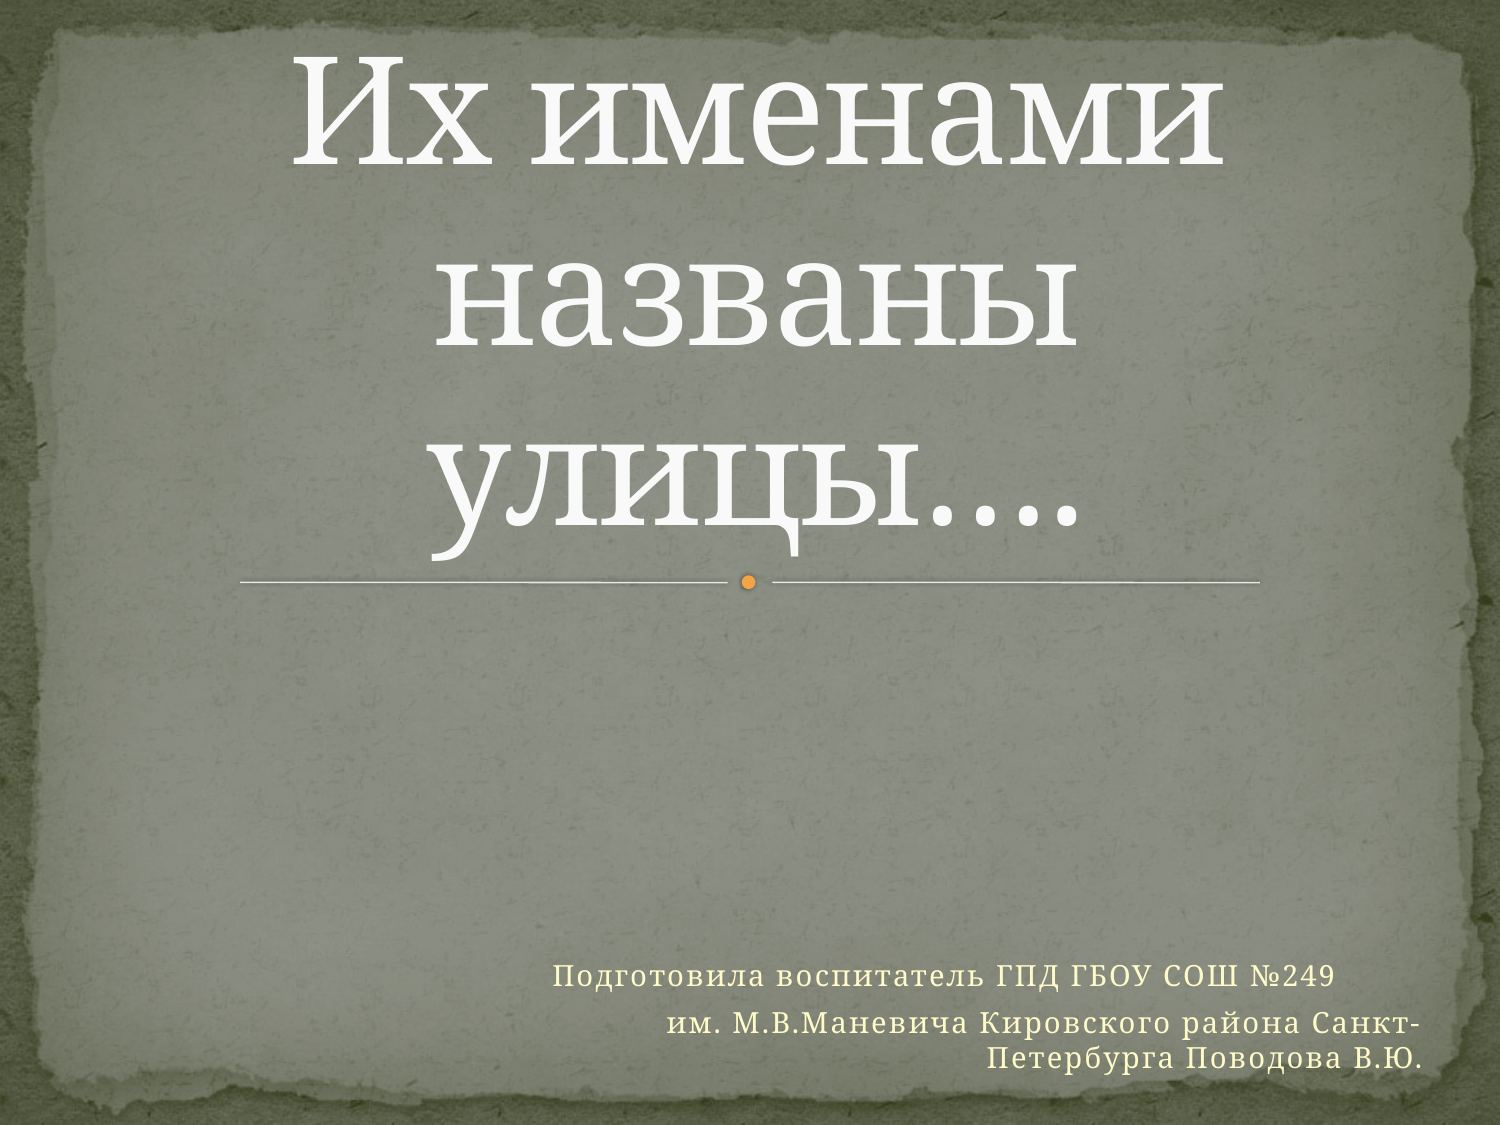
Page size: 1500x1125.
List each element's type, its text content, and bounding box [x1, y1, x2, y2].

subtitle Подготовила воспитатель ГПД ГБОУ СОШ №249 им. М.В.Маневича Кировского района Санкт-Петербурга Поводова В.Ю. [537, 950, 1438, 1088]
title Их именами названы улицы…. [74, 24, 1438, 563]
